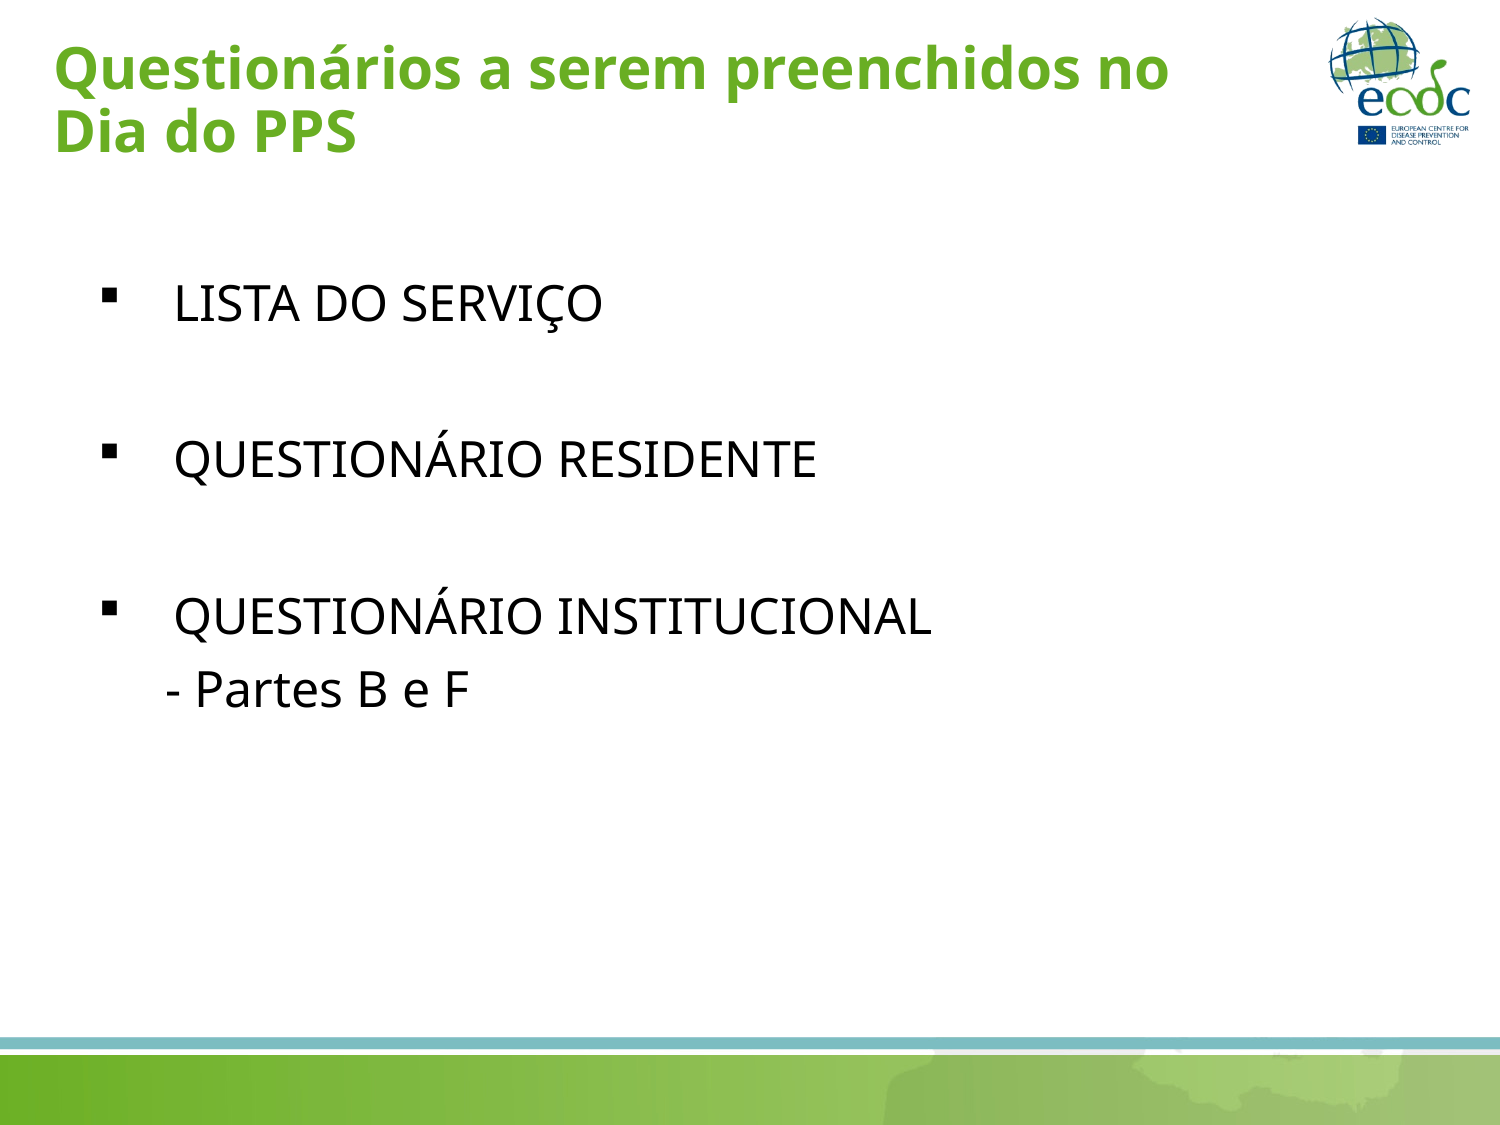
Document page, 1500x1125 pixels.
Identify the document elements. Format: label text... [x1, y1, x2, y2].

picture [0, 1037, 1500, 1125]
list LISTA DO SERVIÇO QUESTIONÁRIO RESIDENTE QUESTIONÁRIO INSTITUCIONAL - Partes B e F [53, 277, 1452, 1068]
title Questionários a serem preenchidos no Dia do PPS [53, 39, 1244, 174]
picture [1328, 17, 1473, 148]
